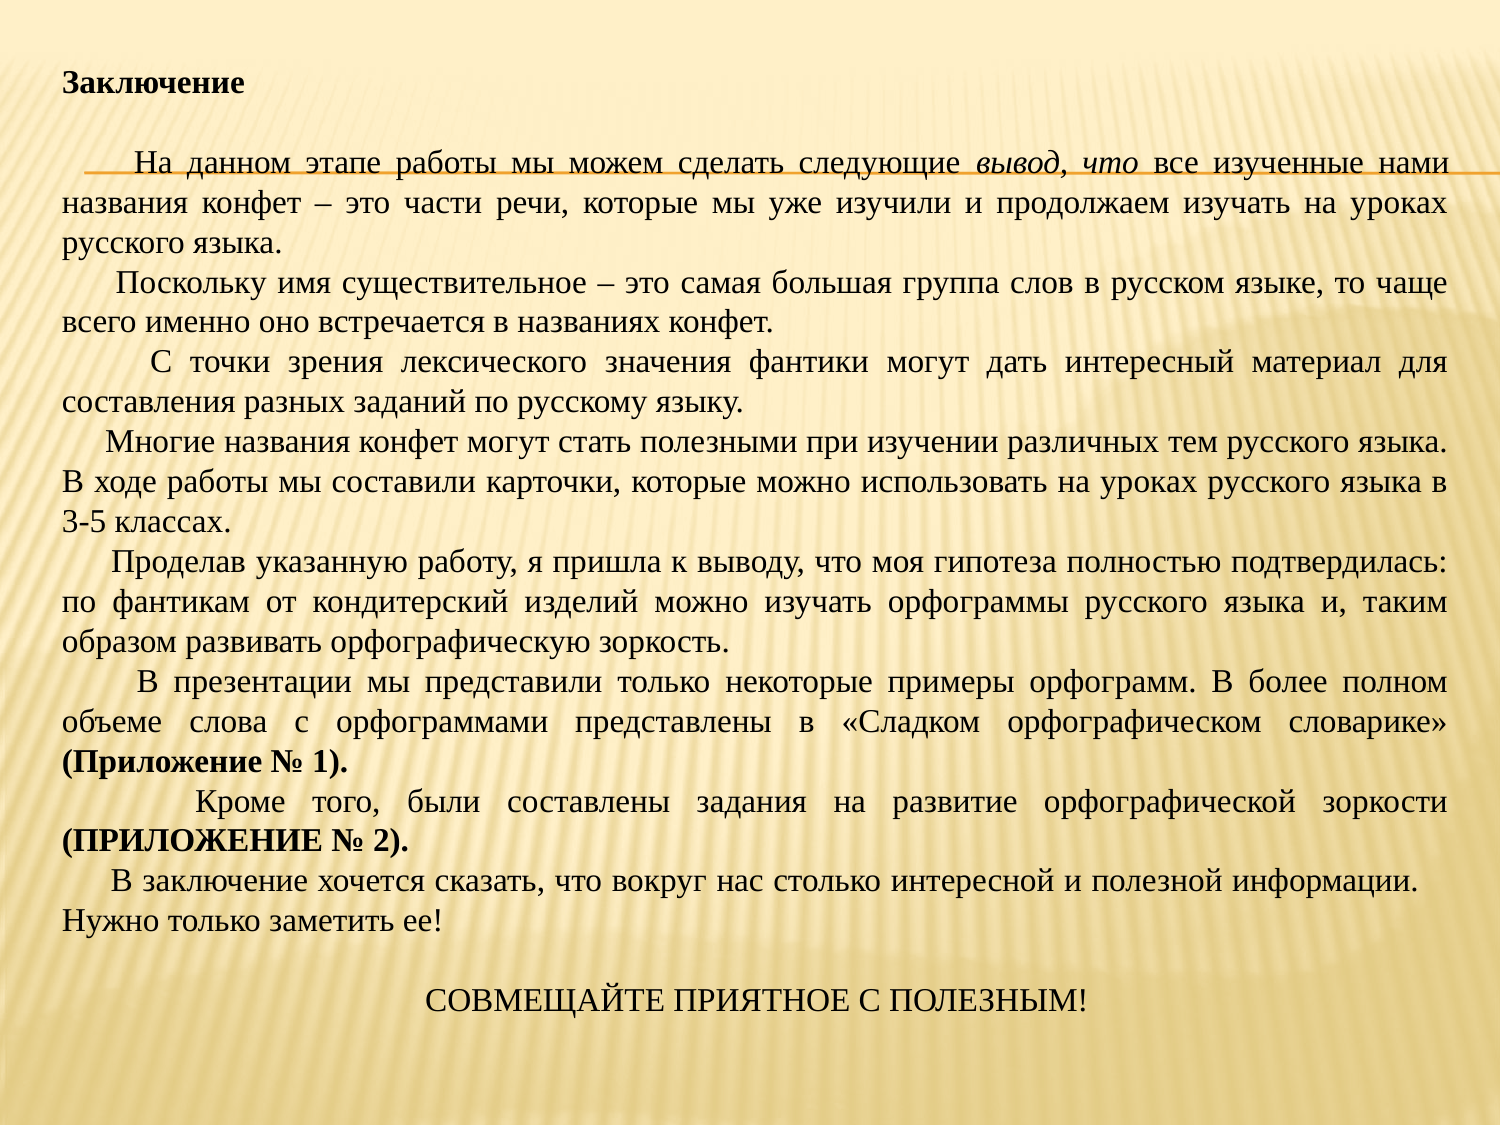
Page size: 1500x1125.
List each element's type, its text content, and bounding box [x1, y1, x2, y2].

text_box Заключение На данном этапе работы мы можем сделать следующие вывод, что все изученные нами названия конфет – это части речи, которые мы уже изучили и продолжаем изучать на уроках русского языка. Поскольку имя существительное – это самая большая группа слов в русском языке, то чаще всего именно оно встречается в названиях конфет. С точки зрения лексического значения фантики могут дать интересный материал для составления разных заданий по русскому языку. Многие названия конфет могут стать полезными при изучении различных тем русского языка. В ходе работы мы составили карточки, которые можно использовать на уроках русского языка в 3-5 классах. Проделав указанную работу, я пришла к выводу, что моя гипотеза полностью подтвердилась: по фантикам от кондитерский изделий можно изучать орфограммы русского языка и, таким образом развивать орфографическую зоркость. В презентации мы представили только некоторые примеры орфограмм. В более полном объеме слова с орфограммами представлены в «Сладком орфографическом словарике» (Приложение № 1). Кроме того, были составлены задания на развитие орфографической зоркости (ПРИЛОЖЕНИЕ № 2). В заключение хочется сказать, что вокруг нас столько интересной и полезной информации. Нужно только заметить ее! СОВМЕЩАЙТЕ ПРИЯТНОЕ С ПОЛЕЗНЫМ! [46, 52, 1465, 1026]
